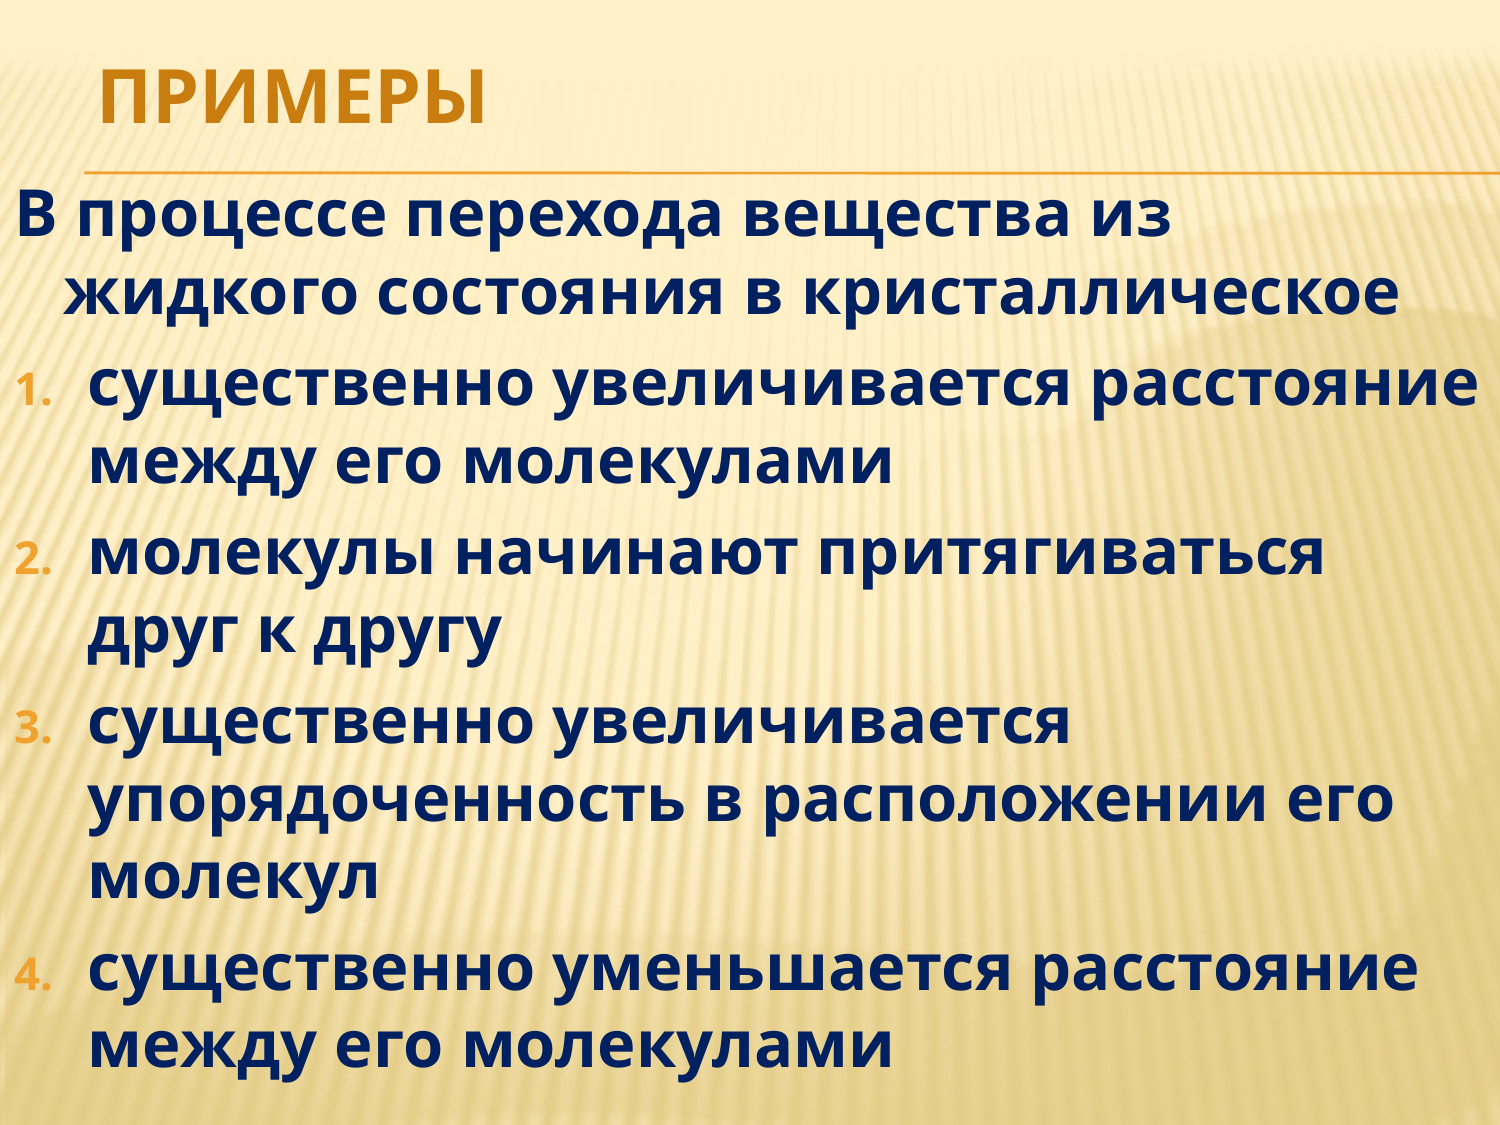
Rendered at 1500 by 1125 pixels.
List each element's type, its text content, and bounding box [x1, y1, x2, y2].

title ПРИМЕРЫ [82, 0, 1432, 164]
list В процессе перехода вещества из жидкого состояния в кристаллическое существенно увеличивается расстояние между его молекулами молекулы начинают притягиваться друг к другу существенно увеличивается упорядоченность в расположении его молекул существенно уменьшается расстояние между его молекулами [0, 164, 1500, 1102]
